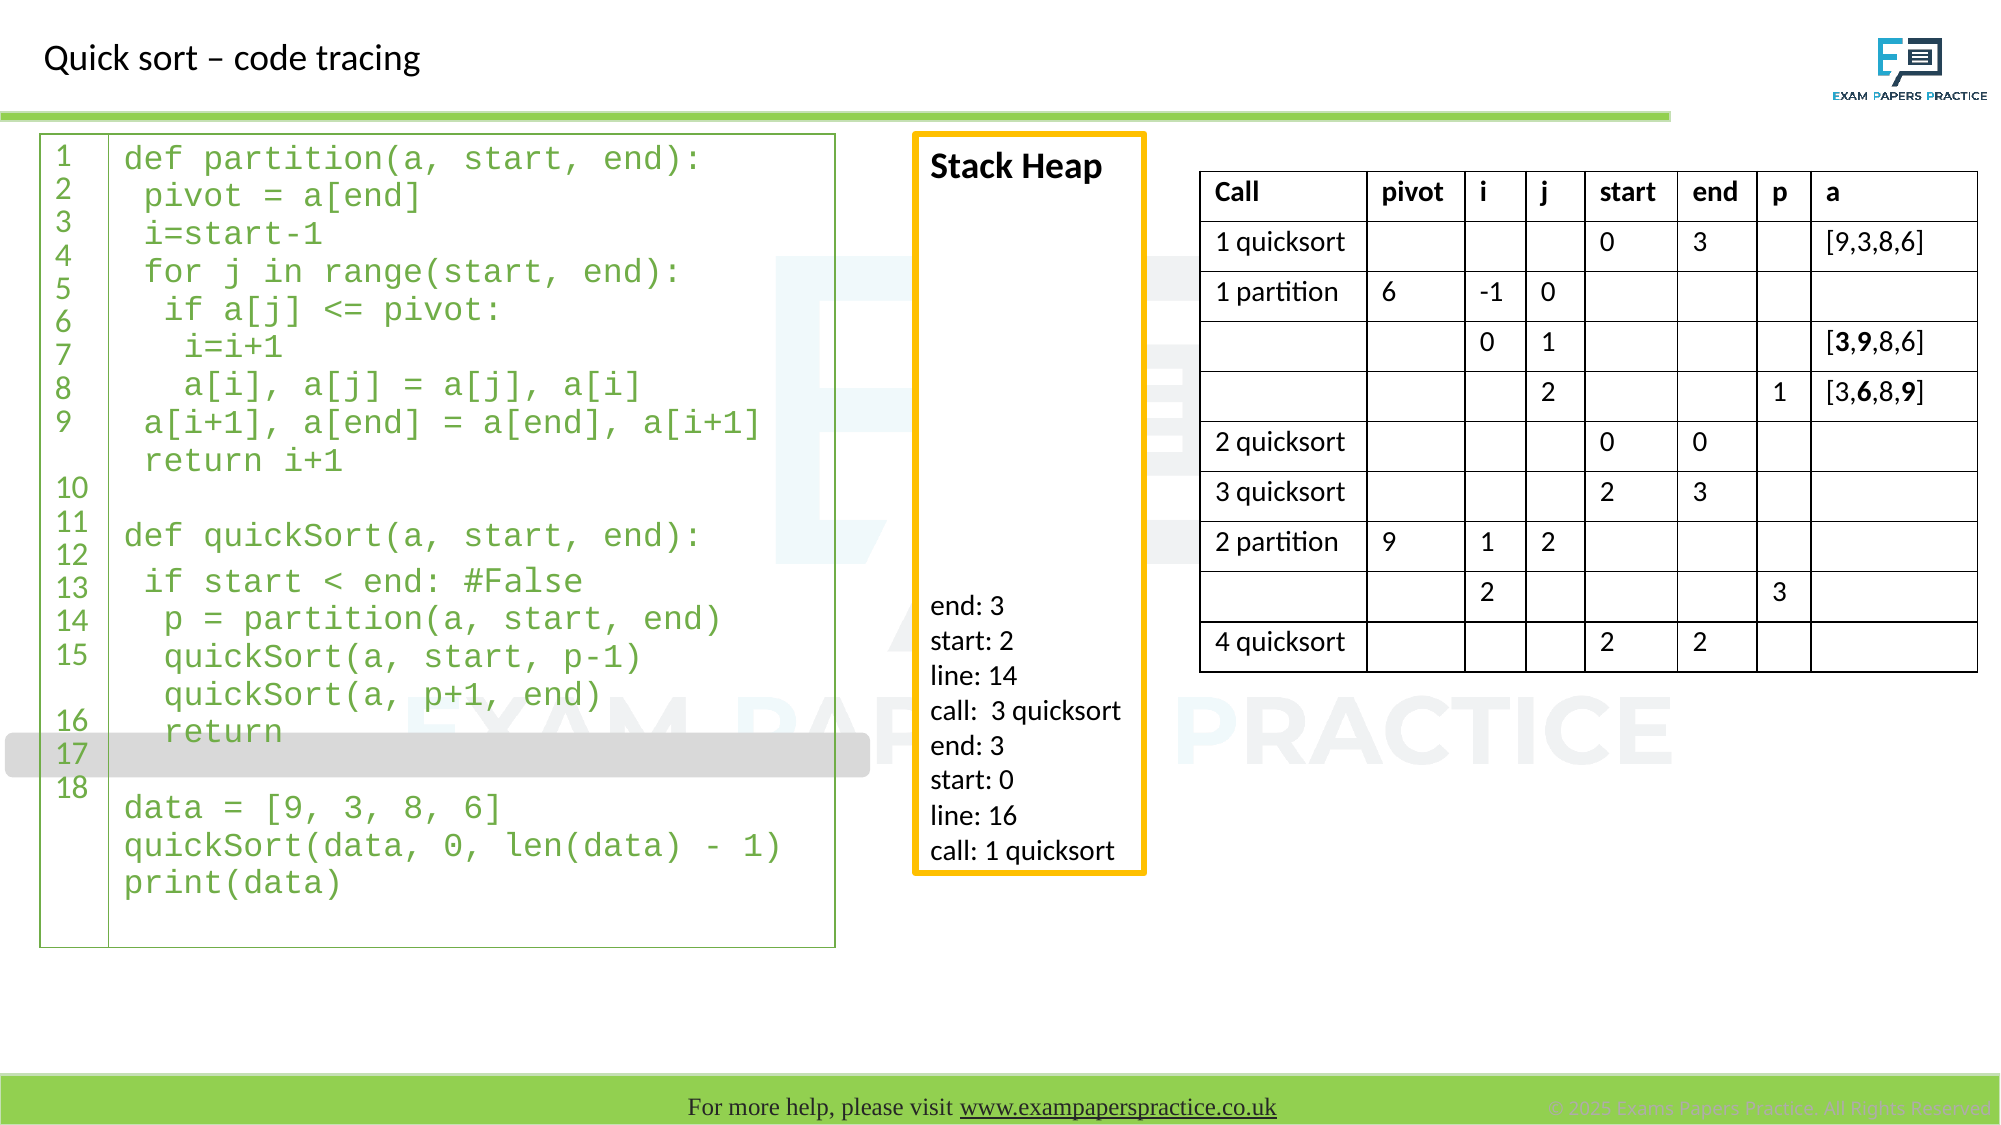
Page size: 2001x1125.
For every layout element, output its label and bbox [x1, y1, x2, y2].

table_cell [1586, 222, 1677, 271]
table_cell [1758, 422, 1810, 471]
table_cell [1368, 623, 1464, 671]
table_header [1368, 172, 1464, 221]
table_cell [1678, 272, 1756, 321]
table_cell [1758, 572, 1810, 621]
table_cell [1758, 623, 1810, 671]
table_cell [1678, 322, 1756, 371]
table_cell [1368, 472, 1464, 521]
table_cell [1527, 472, 1584, 521]
table_cell [1758, 472, 1810, 521]
table_cell [1812, 623, 1977, 671]
table_header [41, 135, 108, 947]
table_cell [1586, 572, 1677, 621]
table_cell [1527, 422, 1584, 471]
table_cell [1368, 322, 1464, 371]
table_cell [1201, 222, 1366, 271]
table_cell [1758, 222, 1810, 271]
table_cell [1586, 623, 1677, 671]
table_cell [1586, 472, 1677, 521]
table_header [1586, 172, 1677, 221]
table_header [109, 135, 834, 947]
table_cell [1368, 372, 1464, 421]
table_cell [1527, 272, 1584, 321]
table_cell [1466, 272, 1525, 321]
table_cell [1466, 572, 1525, 621]
table_cell [1758, 522, 1810, 571]
table_cell [1201, 572, 1366, 621]
table_cell [1201, 472, 1366, 521]
table_cell [1466, 422, 1525, 471]
table_cell [1201, 322, 1366, 371]
table_cell [1201, 522, 1366, 571]
table_cell [1368, 222, 1464, 271]
table_header [1466, 172, 1525, 221]
table_cell [1201, 623, 1366, 671]
text_box [915, 133, 1145, 874]
table_cell [1466, 322, 1525, 371]
table_cell [1812, 272, 1977, 321]
table_cell [1466, 472, 1525, 521]
table_header [1678, 172, 1756, 221]
table_cell [1812, 472, 1977, 521]
table_cell [1368, 272, 1464, 321]
table_cell [1678, 372, 1756, 421]
table_cell [1201, 272, 1366, 321]
text_box [28, 25, 1072, 86]
table_cell [1201, 372, 1366, 421]
table_cell [1368, 522, 1464, 571]
table_cell [1678, 222, 1756, 271]
table_cell [1812, 372, 1977, 421]
table_cell [1758, 372, 1810, 421]
table_cell [1527, 322, 1584, 371]
table_cell [1527, 623, 1584, 671]
table_cell [1527, 372, 1584, 421]
table_cell [1678, 522, 1756, 571]
table_cell [1368, 422, 1464, 471]
table_cell [1678, 572, 1756, 621]
table_cell [1586, 322, 1677, 371]
table_cell [1527, 222, 1584, 271]
table_cell [1527, 522, 1584, 571]
table_cell [1678, 623, 1756, 671]
table_cell [1678, 422, 1756, 471]
table_cell [1466, 623, 1525, 671]
table_cell [1586, 372, 1677, 421]
table_cell [1758, 272, 1810, 321]
table_header [1812, 172, 1977, 221]
table_header [1201, 172, 1366, 221]
table_cell [1201, 422, 1366, 471]
table_cell [1466, 222, 1525, 271]
table_cell [1586, 272, 1677, 321]
table_cell [1812, 322, 1977, 371]
table_header [1758, 172, 1810, 221]
table_header [1527, 172, 1584, 221]
table_cell [1812, 222, 1977, 271]
text_box [836, 732, 871, 778]
table_cell [1586, 522, 1677, 571]
table_cell [1812, 522, 1977, 571]
table_cell [1466, 522, 1525, 571]
table_cell [1812, 422, 1977, 471]
table_cell [1466, 372, 1525, 421]
table_cell [1586, 422, 1677, 471]
table_cell [1678, 472, 1756, 521]
text_box [4, 732, 39, 778]
table_cell [1812, 572, 1977, 621]
table_cell [1368, 572, 1464, 621]
table_cell [1758, 322, 1810, 371]
table_cell [1527, 572, 1584, 621]
